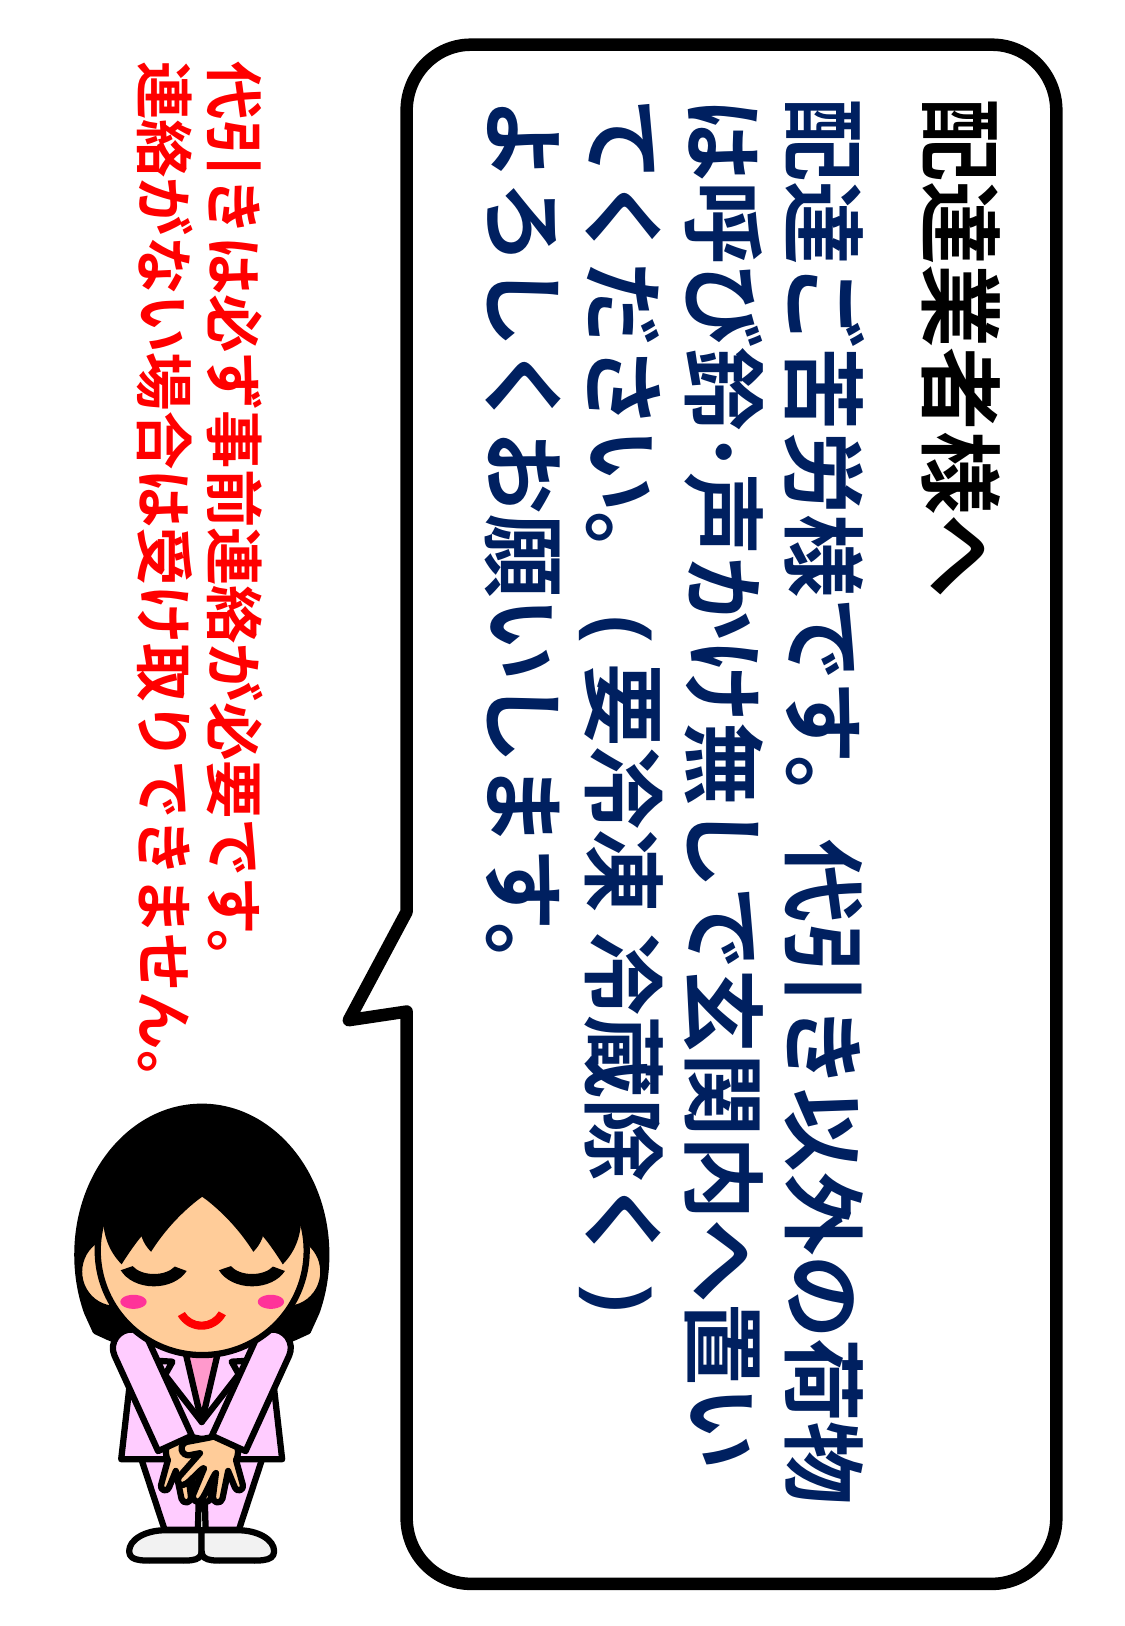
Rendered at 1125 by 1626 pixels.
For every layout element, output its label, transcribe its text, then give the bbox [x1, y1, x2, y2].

text_box 配達業者様へ 配達ご苦労様です。代引き以外の荷物は呼び鈴･声かけ無しで玄関内へ置いてください。(要冷凍 冷蔵除く) よろしくお願いします。 [447, 83, 1021, 1561]
text_box 代引きは必ず事前連絡が必要です。 連絡がない場合は受け取りできません。 [106, 46, 278, 1105]
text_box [77, 1106, 327, 1561]
text_box [346, 42, 1059, 1586]
